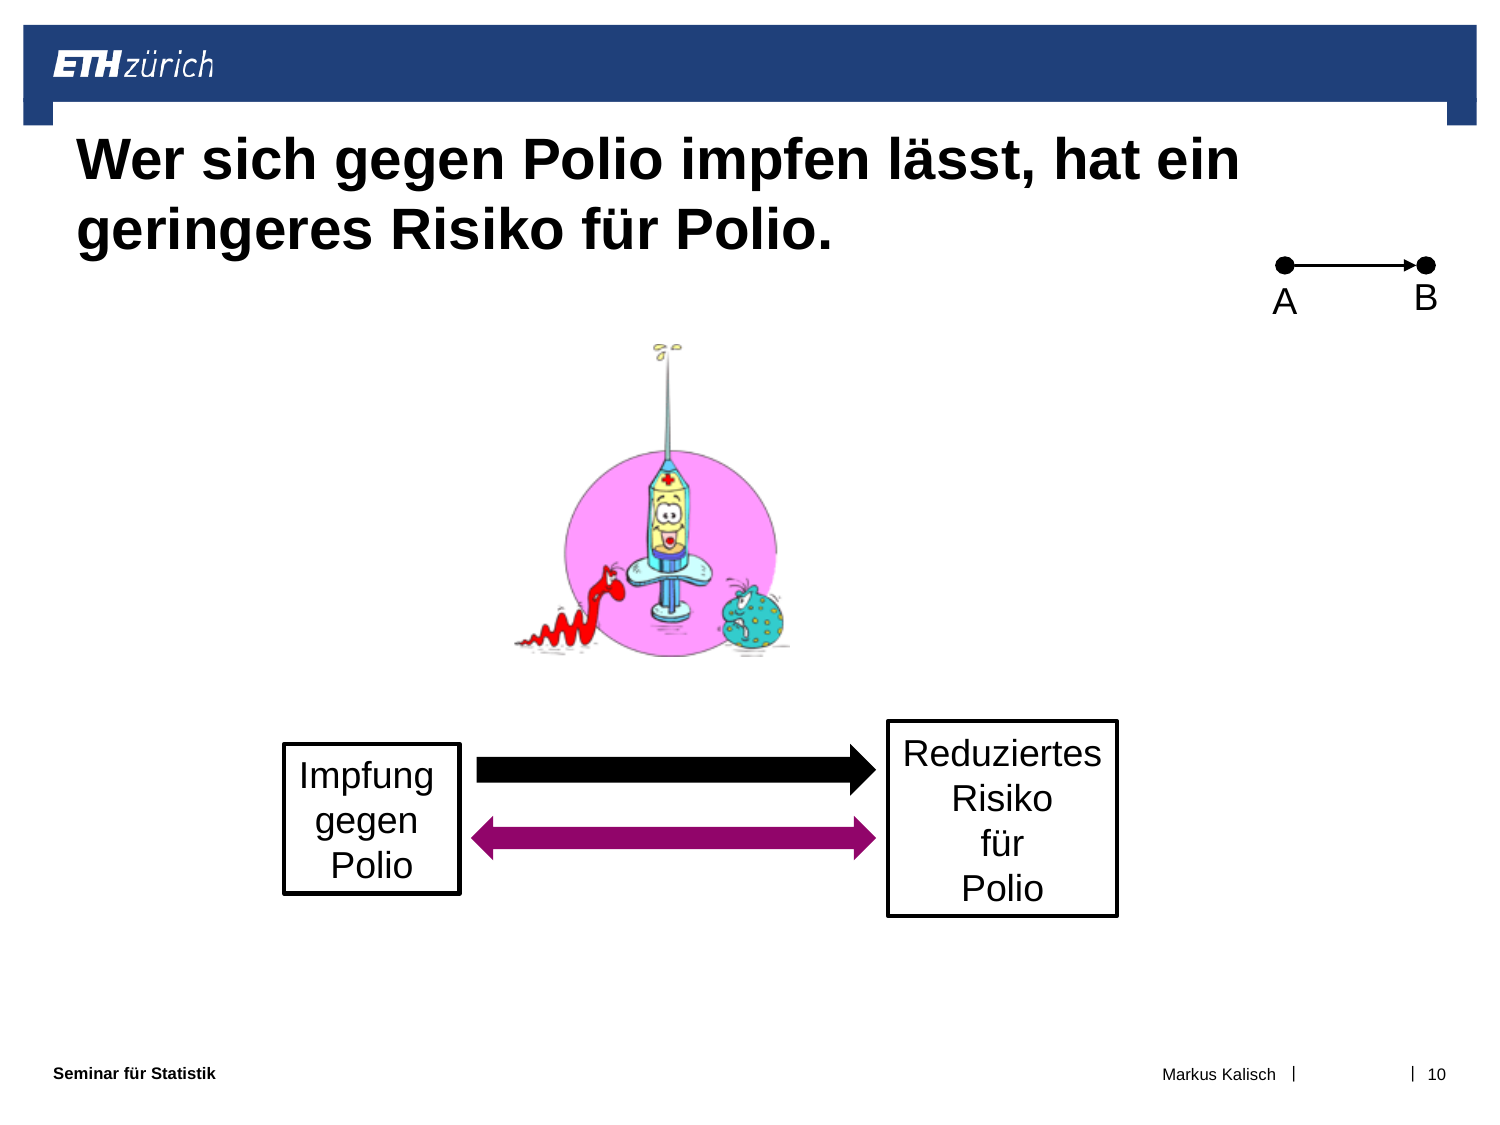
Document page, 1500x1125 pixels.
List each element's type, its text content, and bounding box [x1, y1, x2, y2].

slide_number 10 [1415, 1034, 1459, 1112]
text_box [468, 813, 879, 863]
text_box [1256, 255, 1455, 331]
text_box Reduziertes Risiko für Polio [886, 719, 1119, 918]
picture [514, 343, 790, 657]
text_box Impfung gegen Polio [282, 742, 462, 896]
text_box [474, 741, 879, 798]
footer Markus Kalisch [750, 1034, 1277, 1112]
title Wer sich gegen Polio impfen lässt, hat ein geringeres Risiko für Polio. [53, 101, 1447, 262]
